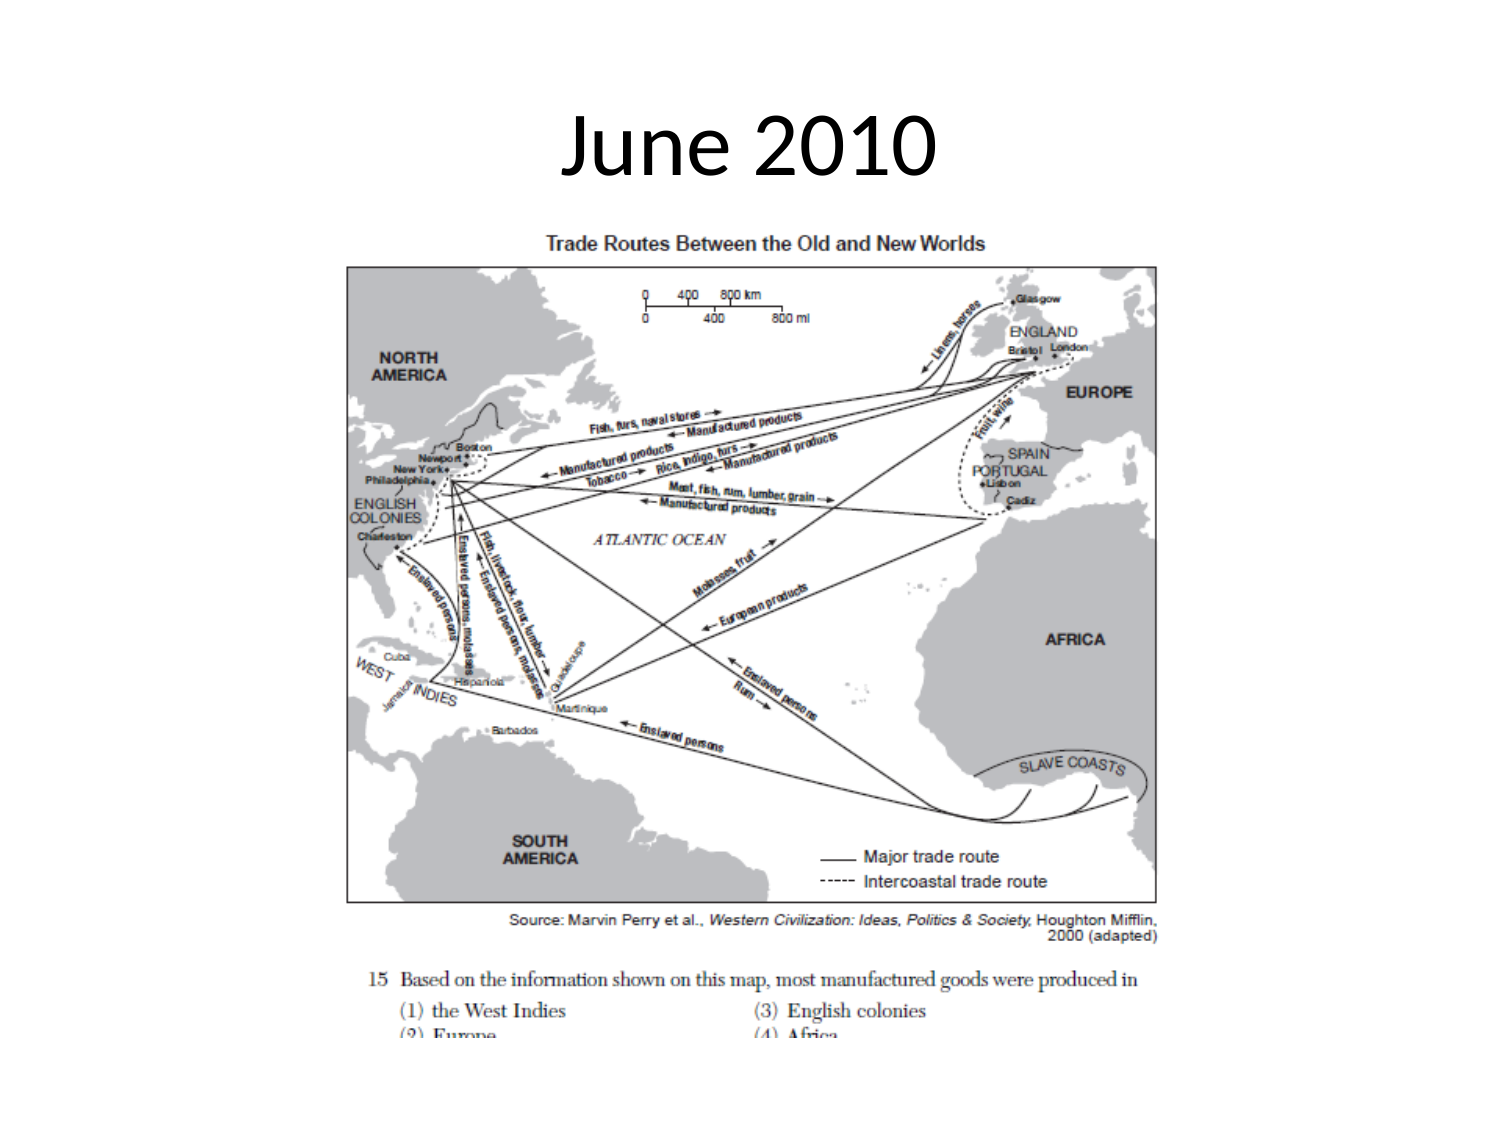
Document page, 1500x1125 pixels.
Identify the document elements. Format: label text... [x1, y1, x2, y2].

picture [292, 212, 1208, 1038]
title June 2010 [75, 45, 1425, 233]
